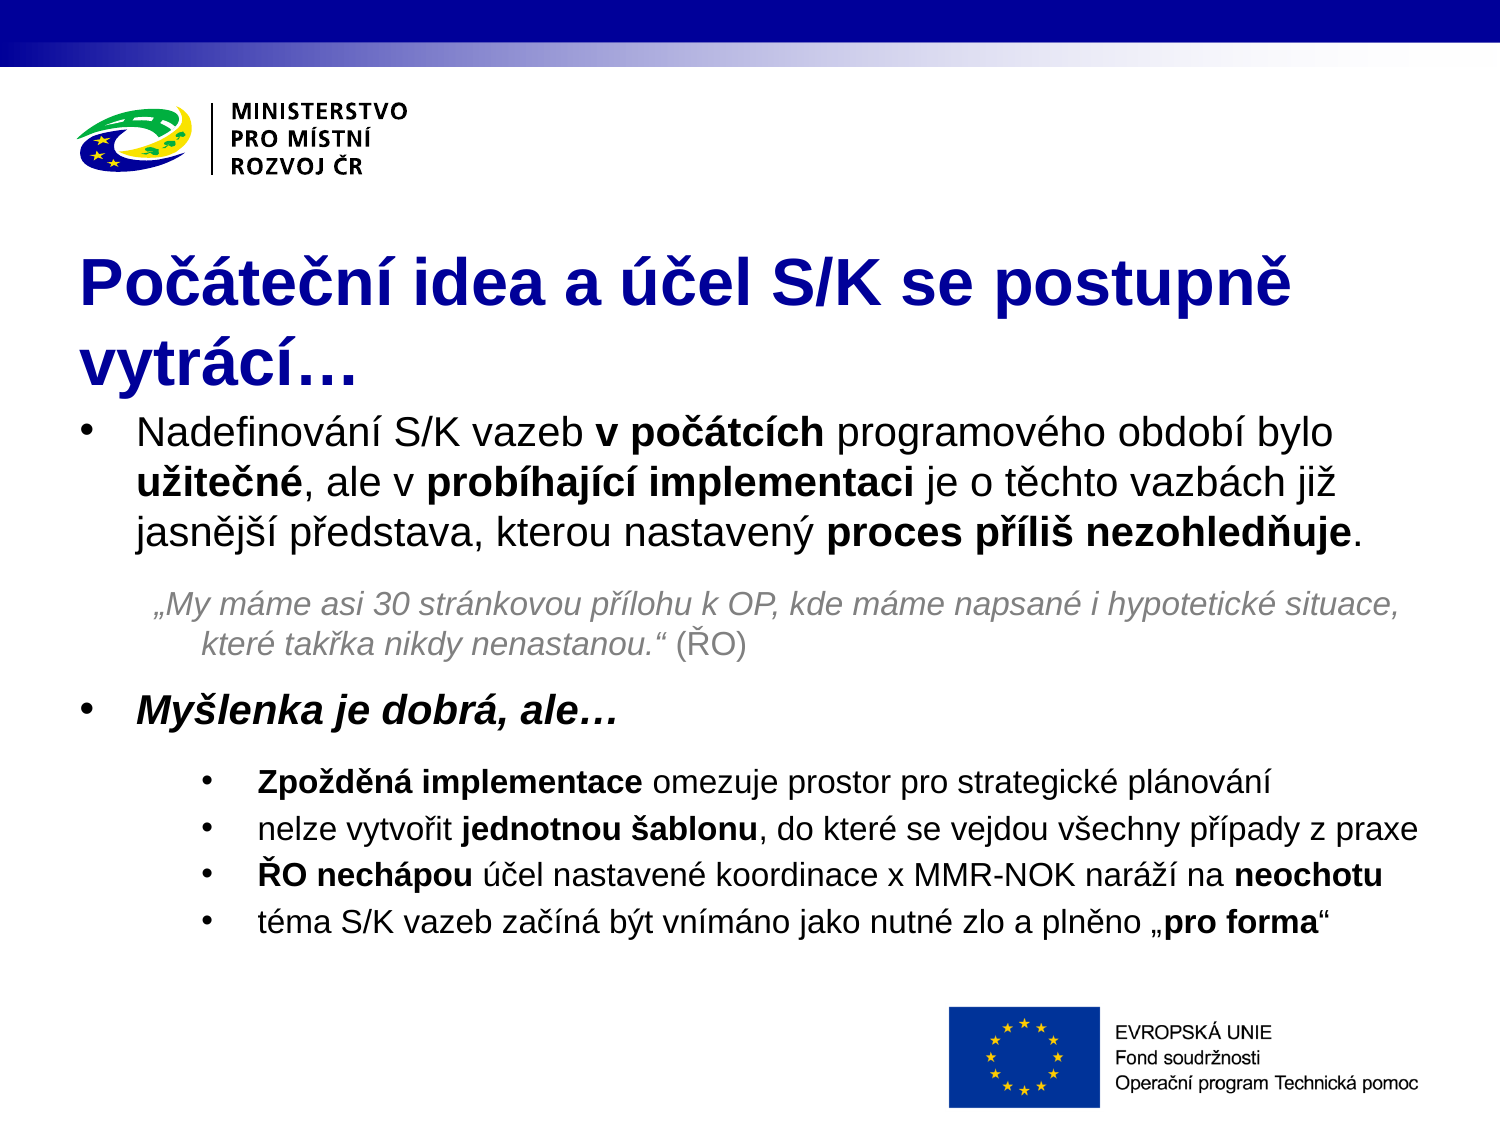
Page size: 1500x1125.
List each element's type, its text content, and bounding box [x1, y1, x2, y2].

picture [915, 973, 1452, 1125]
list Nadefinování S/K vazeb v počátcích programového období bylo užitečné, ale v probíhající implementaci je o těchto vazbách již jasnější představa, kterou nastavený proces příliš nezohledňuje. „My máme asi 30 stránkovou přílohu k OP, kde máme napsané i hypotetické situace, které takřka nikdy nenastanou.“ (ŘO) Myšlenka je dobrá, ale… Zpožděná implementace omezuje prostor pro strategické plánování nelze vytvořit jednotnou šablonu, do které se vejdou všechny případy z praxe ŘO nechápou účel nastavené koordinace x MMR-NOK naráží na neochotu téma S/K vazeb začíná být vnímáno jako nutné zlo a plněno „pro forma“ [64, 397, 1447, 976]
title Počáteční idea a účel S/K se postupně vytrácí… [64, 231, 1425, 315]
